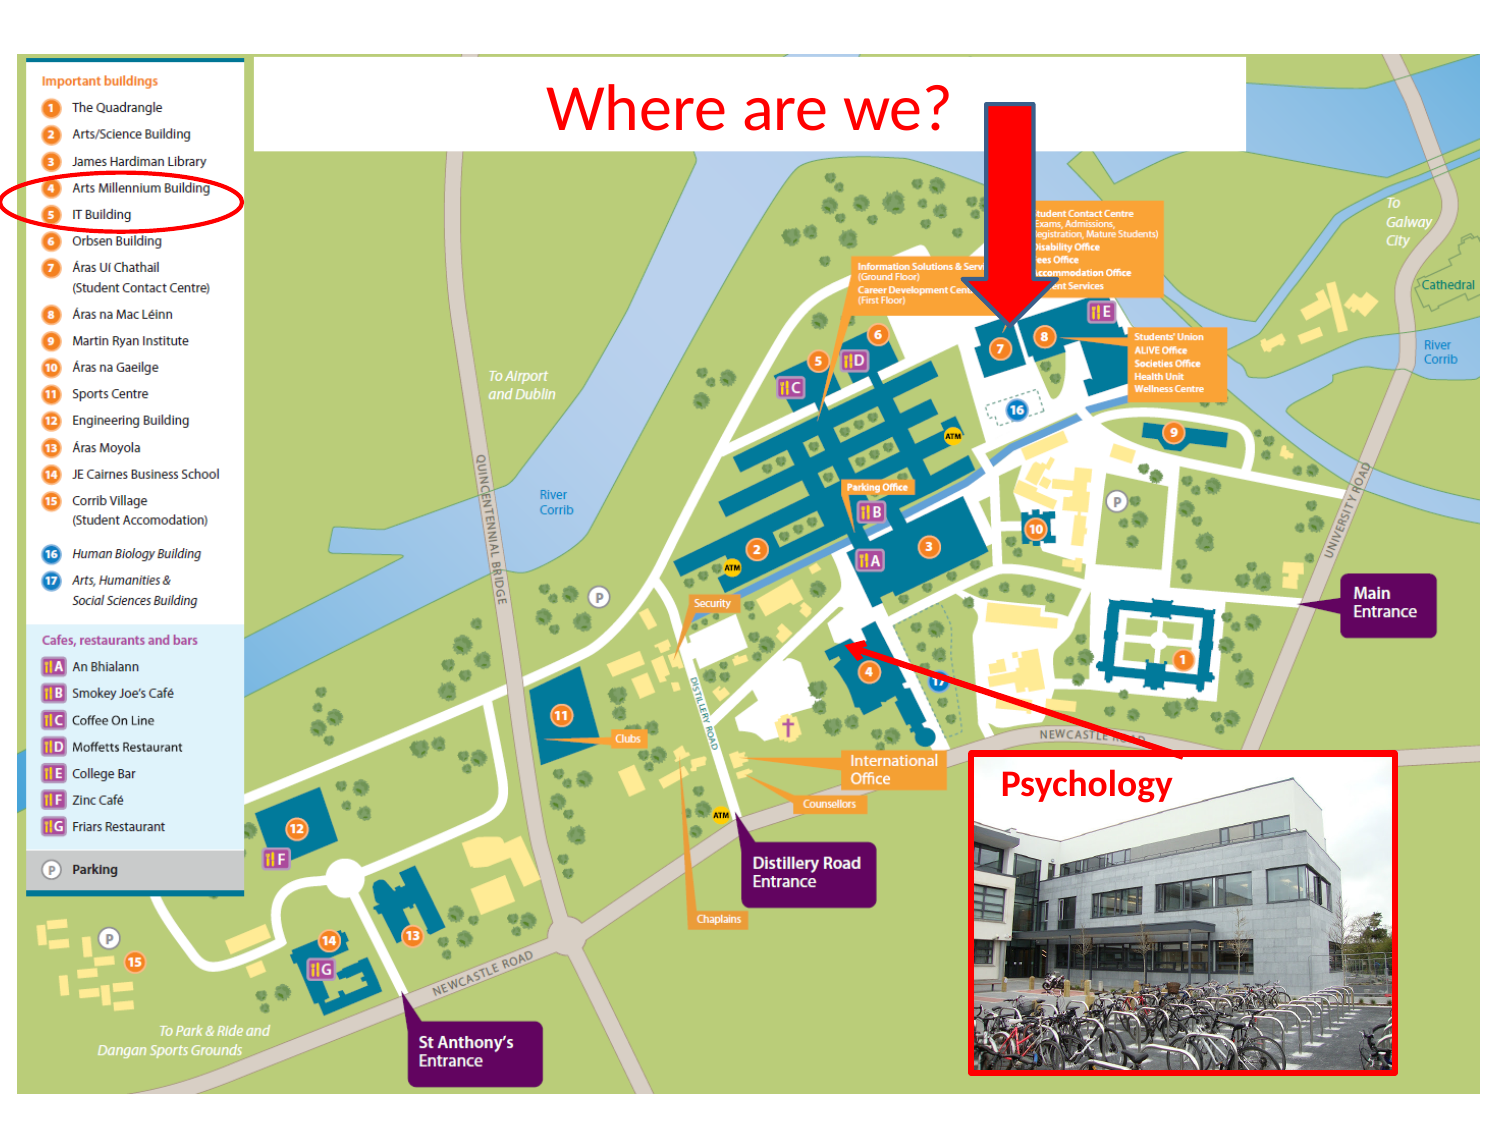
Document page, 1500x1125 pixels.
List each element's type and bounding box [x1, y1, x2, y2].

picture [17, 54, 1480, 1095]
text_box [0, 187, 12, 218]
text_box [844, 644, 1184, 757]
